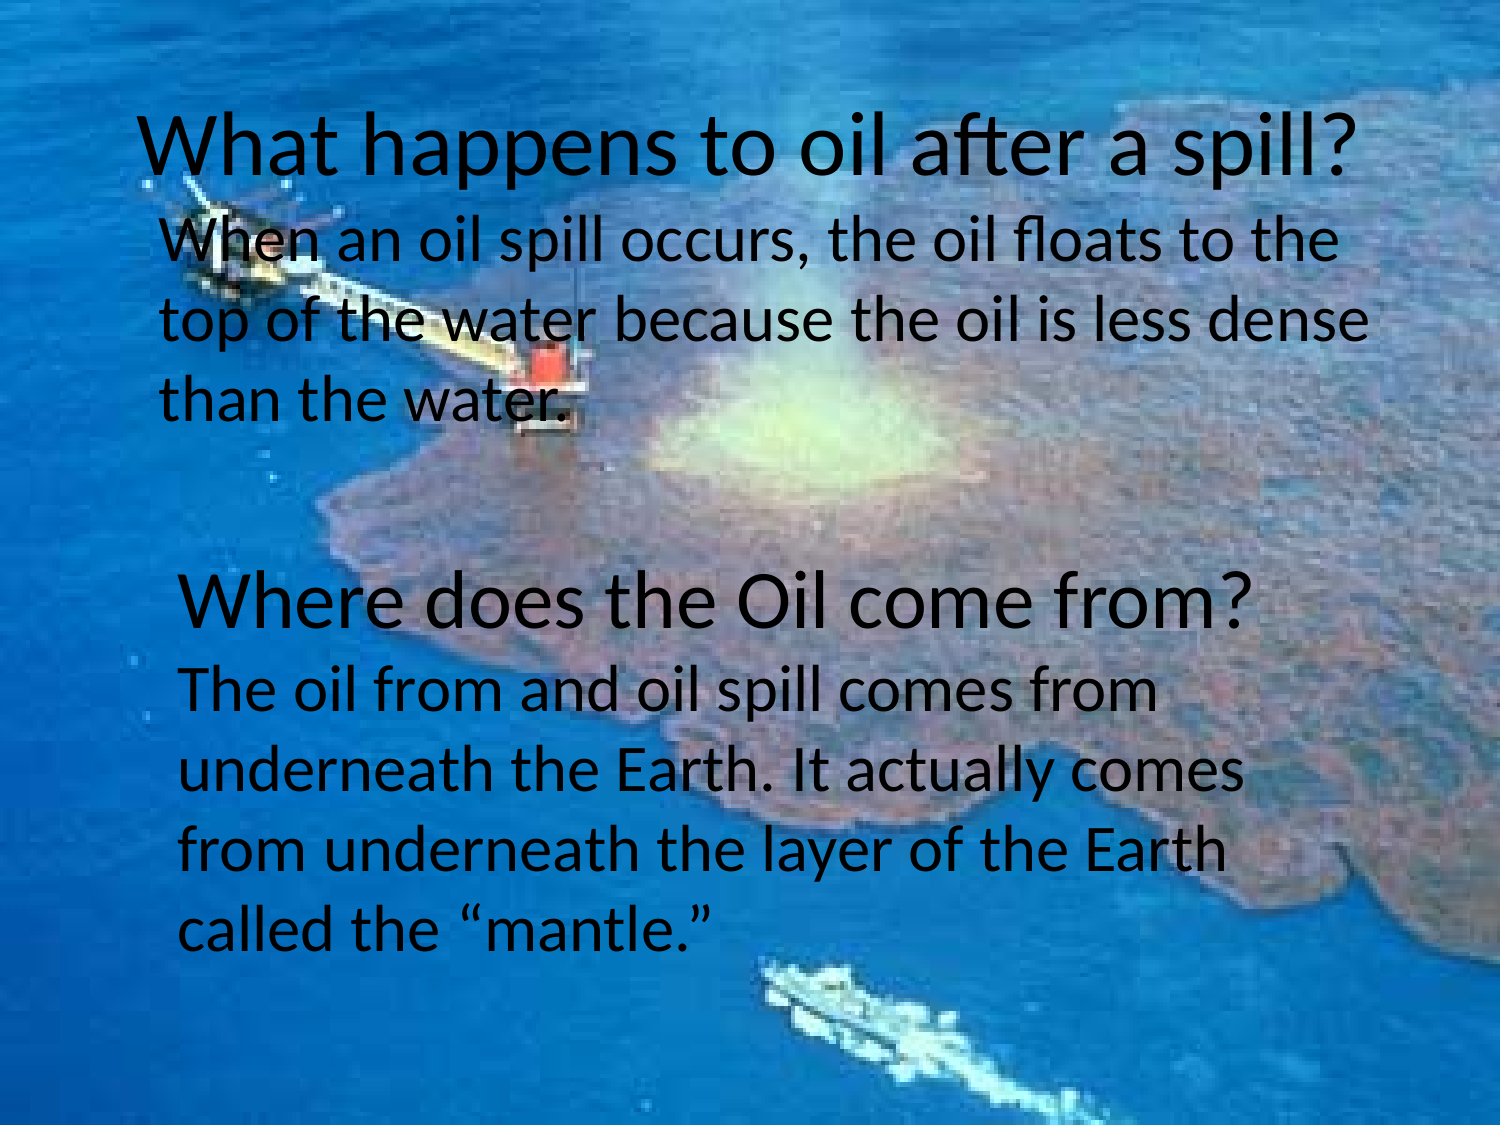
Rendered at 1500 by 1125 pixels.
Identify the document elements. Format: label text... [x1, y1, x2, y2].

title What happens to oil after a spill? [75, 45, 1425, 233]
list When an oil spill occurs, the oil floats to the top of the water because the oil is less dense than the water. [87, 187, 1438, 450]
picture [0, 0, 1500, 1125]
text_box Where does the Oil come from? The oil from and oil spill comes from underneath the Earth. It actually comes from underneath the layer of the Earth called the “mantle.” [162, 537, 1375, 973]
